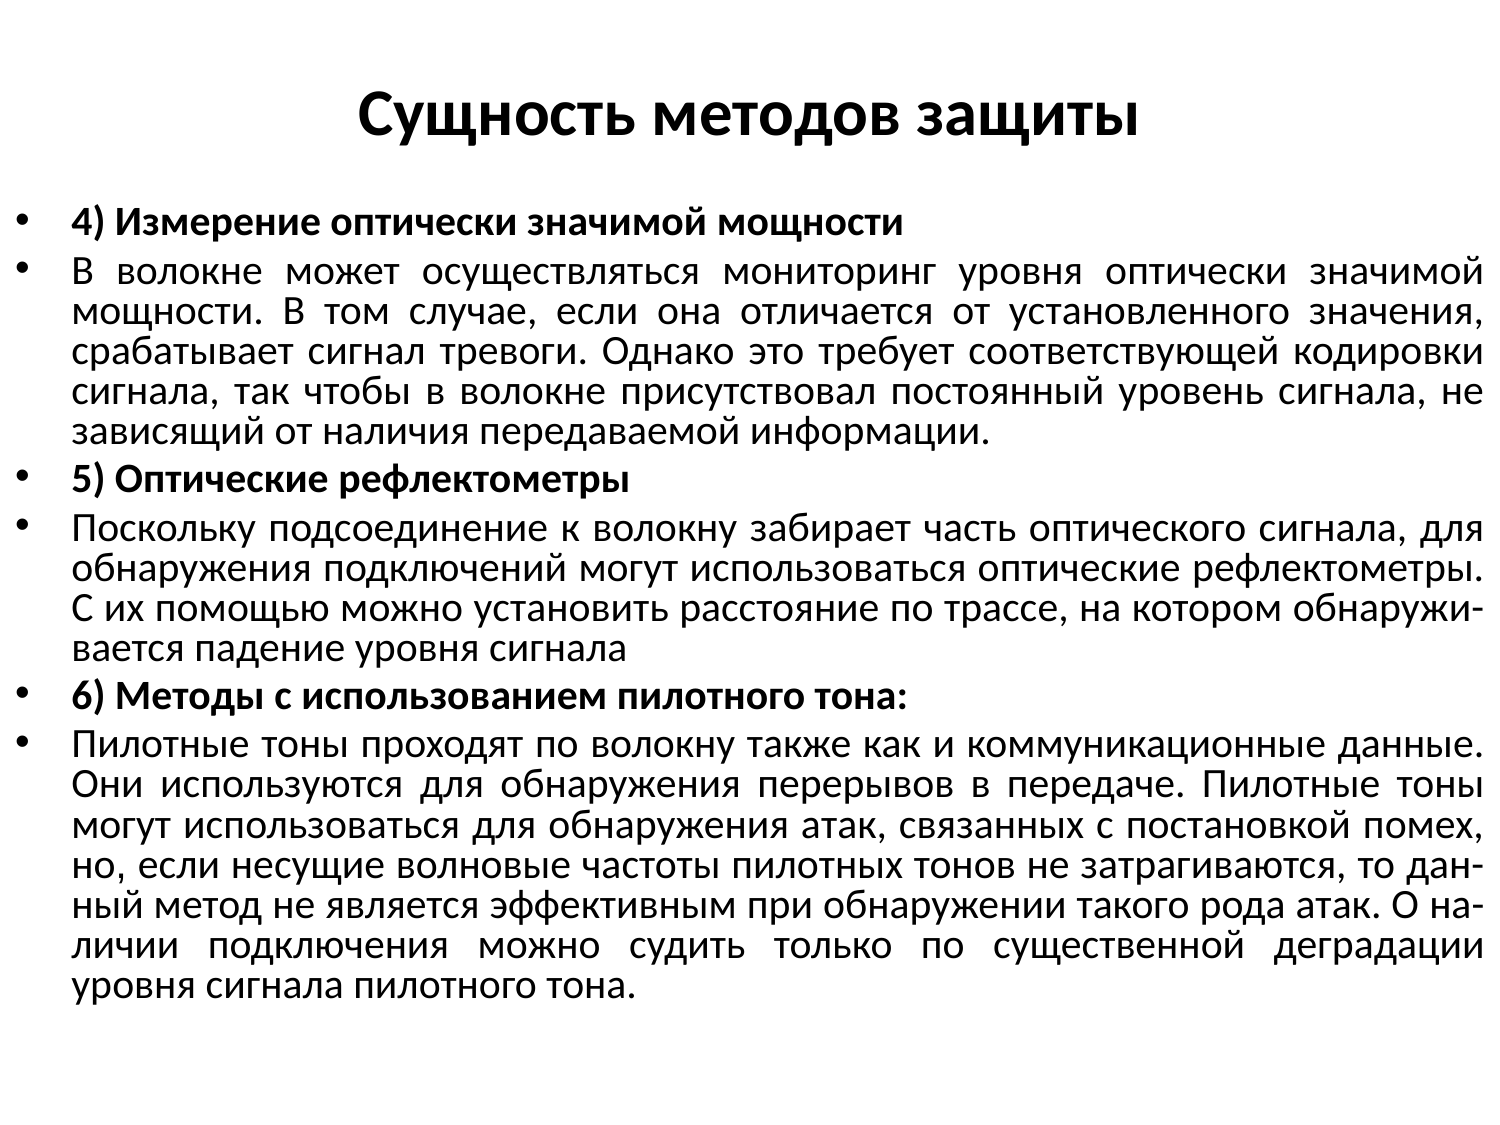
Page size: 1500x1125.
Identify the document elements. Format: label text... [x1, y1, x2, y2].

title Сущность методов защиты [74, 44, 1426, 173]
list 4) Измерение оптически значимой мощности В волокне может осуществляться мониторинг уровня оптически значимой мощности. В том случае, если она отличается от установленного значения, срабатывает сигнал тревоги. Однако это требует соответствующей кодировки сигнала, так чтобы в волокне присутствовал постоянный уровень сигнала, не зависящий от наличия передаваемой информации. 5) Оптические рефлектометры Поскольку подсоединение к волокну забирает часть оптического сигнала, для обнаружения подключений могут использоваться оптические рефлектометры. С их помощью можно установить расстояние по трассе, на котором обнаружи- вается падение уровня сигнала 6) Методы с использованием пилотного тона: Пилотные тоны проходят по волокну также как и коммуникационные данные. Они используются для обнаружения перерывов в передаче. Пилотные тоны могут использоваться для обнаружения атак, связанных с постановкой помех, но, если несущие волновые частоты пилотных тонов не затрагиваются, то дан- ный метод не является эффективным при обнаружении такого рода атак. О на- личии подключения можно судить только по существенной деградации уровня сигнала пилотного тона. [0, 196, 1500, 1125]
